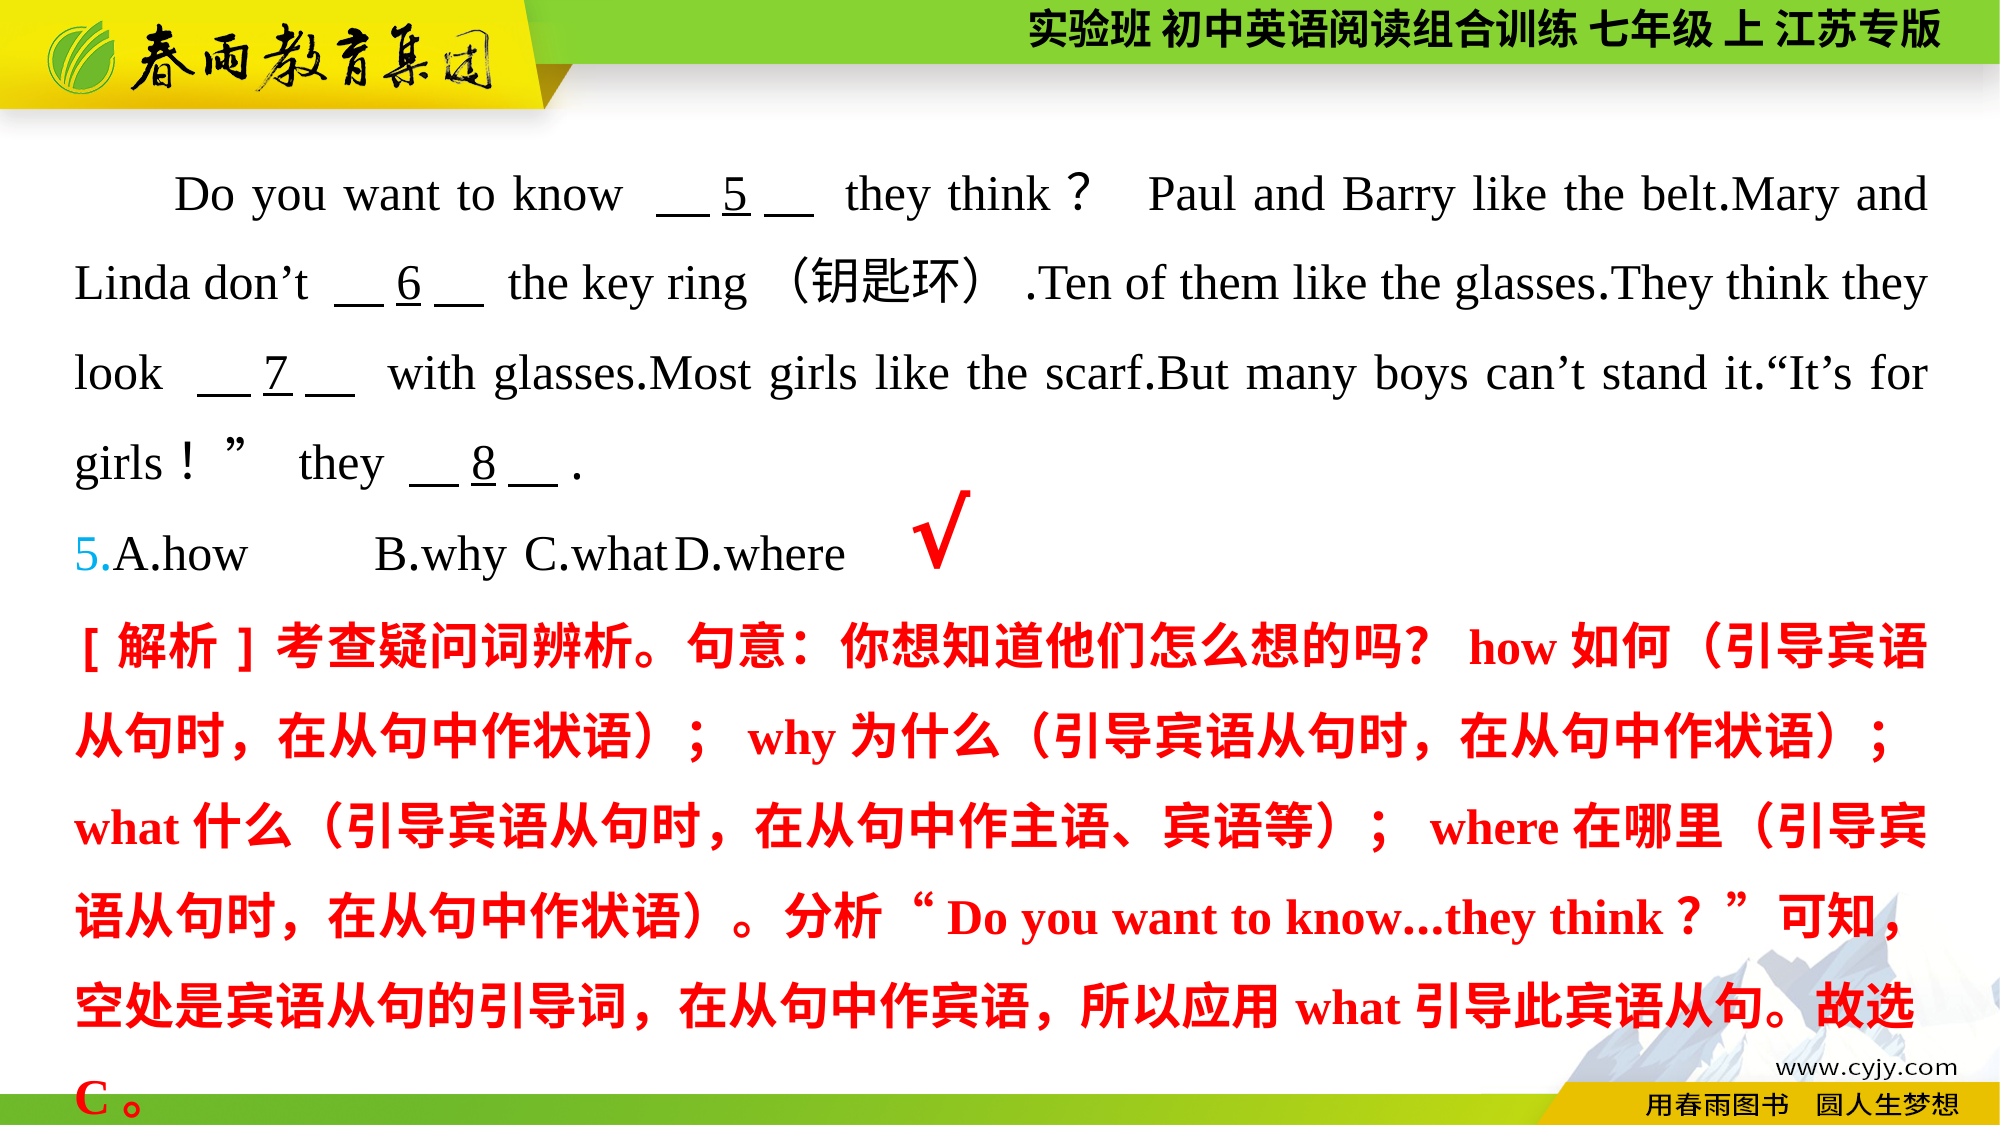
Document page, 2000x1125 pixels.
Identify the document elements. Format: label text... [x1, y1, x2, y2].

picture [0, 0, 2000, 1125]
list Do you want to know 5 they think？ Paul and Barry like the belt.Mary and Linda don’t 6 the key ring（钥匙环）.Ten of them like the glasses.They think they look 7 with glasses.Most girls like the scarf.But many boys can’t stand it.“It’s for girls！” they 8 . 5.A.how B.why C.what D.where [59, 122, 1944, 577]
text_box [解析]考查疑问词辨析。句意：你想知道他们怎么想的吗？how如何（引导宾语从句时，在从句中作状语）；why为什么（引导宾语从句时，在从句中作状语）；what什么（引导宾语从句时，在从句中作主语、宾语等）；where在哪里（引导宾语从句时，在从句中作状语）。分析“Do you want to know...they think？”可知，空处是宾语从句的引导词，在从句中作宾语，所以应用what引导此宾语从句。故选C。 [59, 577, 1944, 1125]
